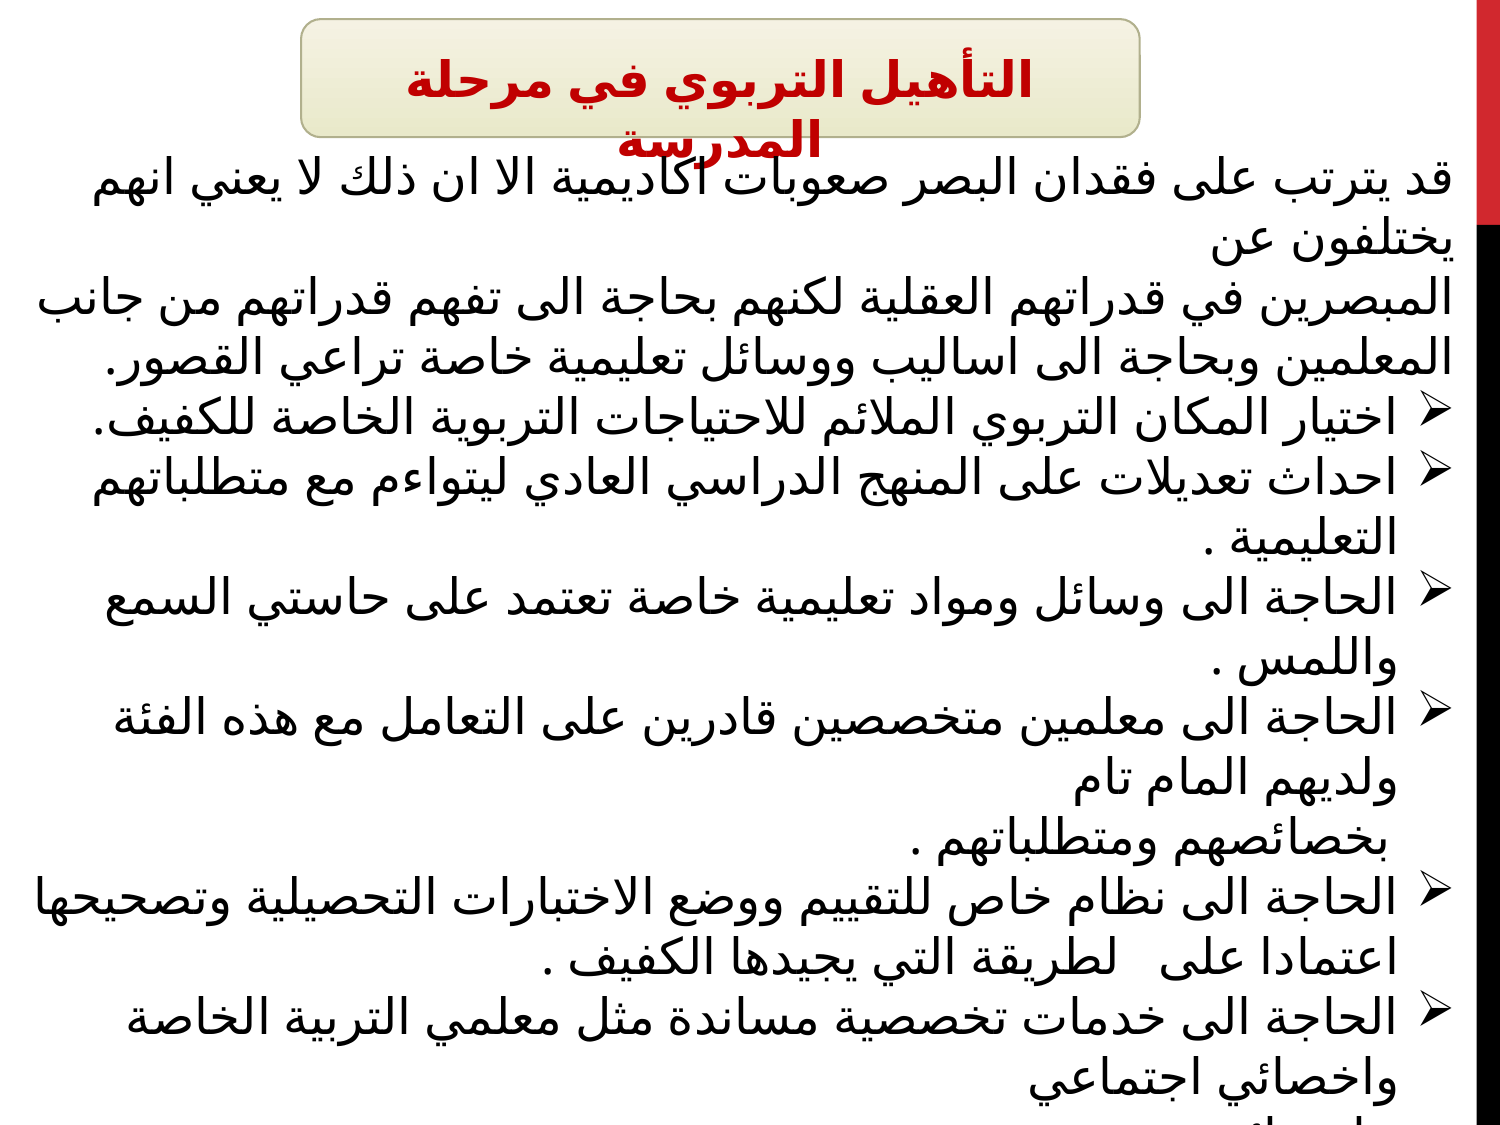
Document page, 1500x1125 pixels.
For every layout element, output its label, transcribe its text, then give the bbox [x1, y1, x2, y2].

text_box [300, 18, 1141, 137]
text_box قد يترتب على فقدان البصر صعوبات اكاديمية الا ان ذلك لا يعني انهم يختلفون عن المبصرين في قدراتهم العقلية لكنهم بحاجة الى تفهم قدراتهم من جانب المعلمين وبحاجة الى اساليب ووسائل تعليمية خاصة تراعي القصور. اختيار المكان التربوي الملائم للاحتياجات التربوية الخاصة للكفيف. احداث تعديلات على المنهج الدراسي العادي ليتواءم مع متطلباتهم التعليمية . الحاجة الى وسائل ومواد تعليمية خاصة تعتمد على حاستي السمع واللمس . الحاجة الى معلمين متخصصين قادرين على التعامل مع هذه الفئة ولديهم المام تام بخصائصهم ومتطلباتهم . الحاجة الى نظام خاص للتقييم ووضع الاختبارات التحصيلية وتصحيحها اعتمادا على لطريقة التي يجيدها الكفيف . الحاجة الى خدمات تخصصية مساندة مثل معلمي التربية الخاصة واخصائي اجتماعي واخصائي نفسي ... ان نجاح الطالب في اجتياز مرحلة المدرسة يعتمد بشكل اساسي على مرحلة التأهيل السابقة (ما قبل المدرسة ) ومدى ما يحققه منها من نجاح في المهارات المتعلقة بإجادة طريقة برايل قراءة وكتابة ومهارات التنقل والتوجه والحركة والمهارات الاستقلالية والسلوك التكيفي والمهارات الاجتماعية واللغوية . [0, 137, 1471, 1125]
text_box التأهيل التربوي في مرحلة المدرسة [324, 40, 1117, 137]
